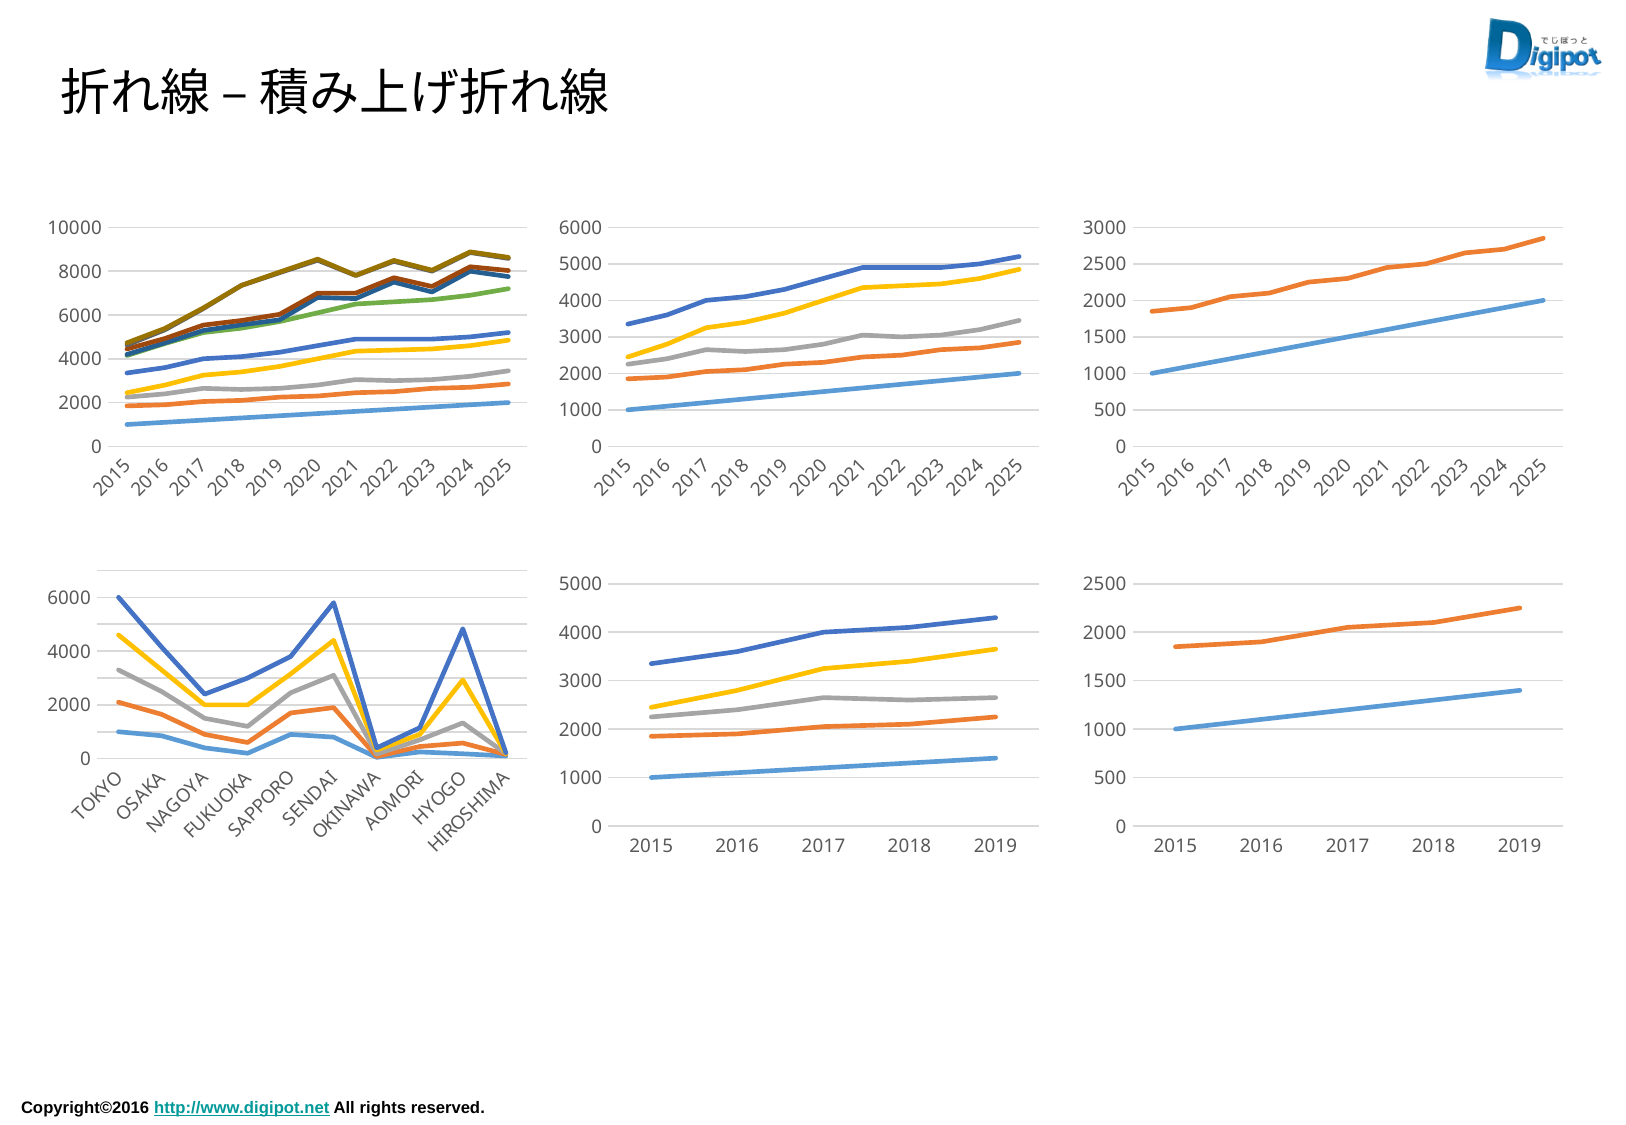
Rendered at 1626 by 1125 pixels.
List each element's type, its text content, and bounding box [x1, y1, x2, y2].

chart [548, 564, 1049, 865]
chart [548, 207, 1049, 509]
text_box 折れ線 – 積み上げ折れ線 [45, 53, 625, 128]
chart [1072, 564, 1574, 865]
chart [37, 564, 538, 865]
chart [37, 207, 538, 509]
chart [1072, 207, 1574, 509]
picture [1485, 18, 1602, 82]
